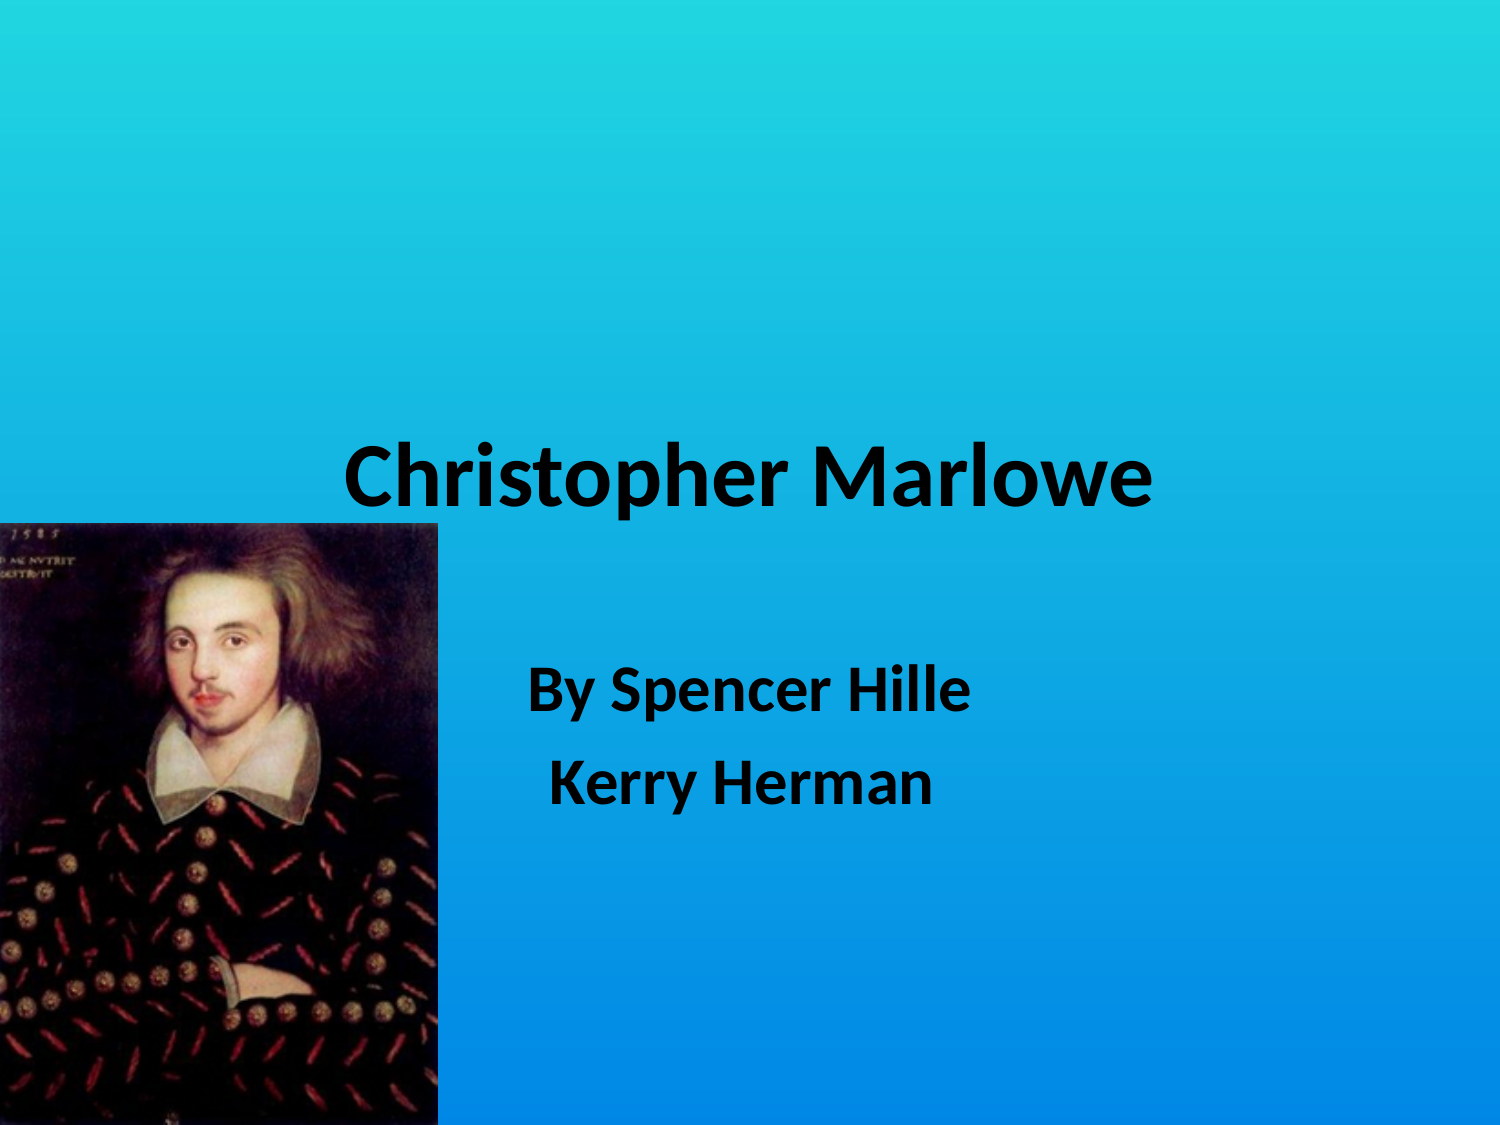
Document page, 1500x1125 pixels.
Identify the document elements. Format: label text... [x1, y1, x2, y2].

subtitle By Spencer Hille Kerry Herman [441, 637, 1275, 925]
picture [0, 524, 438, 1125]
title Christopher Marlowe [112, 349, 1388, 591]
